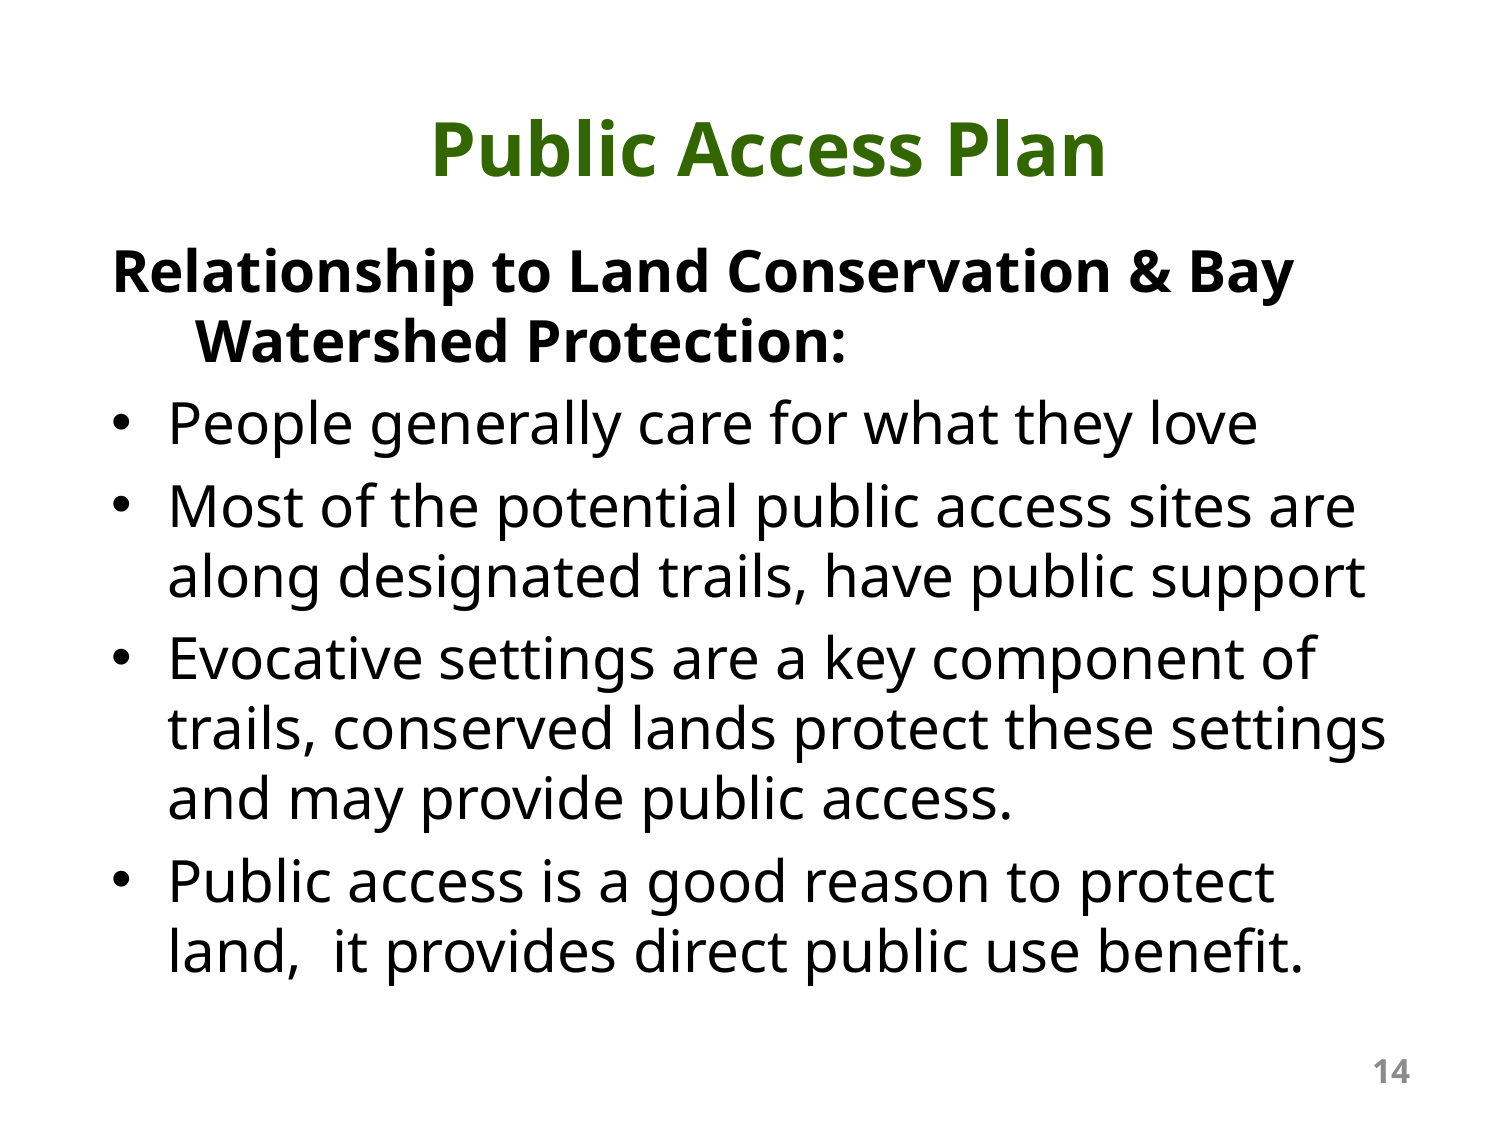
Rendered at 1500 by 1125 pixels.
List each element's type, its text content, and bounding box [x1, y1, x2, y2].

text_box Relationship to Land Conservation & Bay Watershed Protection: People generally care for what they love Most of the potential public access sites are along designated trails, have public support Evocative settings are a key component of trails, conserved lands protect these settings and may provide public access. Public access is a good reason to protect land, it provides direct public use benefit. [96, 226, 1428, 1125]
text_box Public Access Plan [192, 94, 1347, 200]
